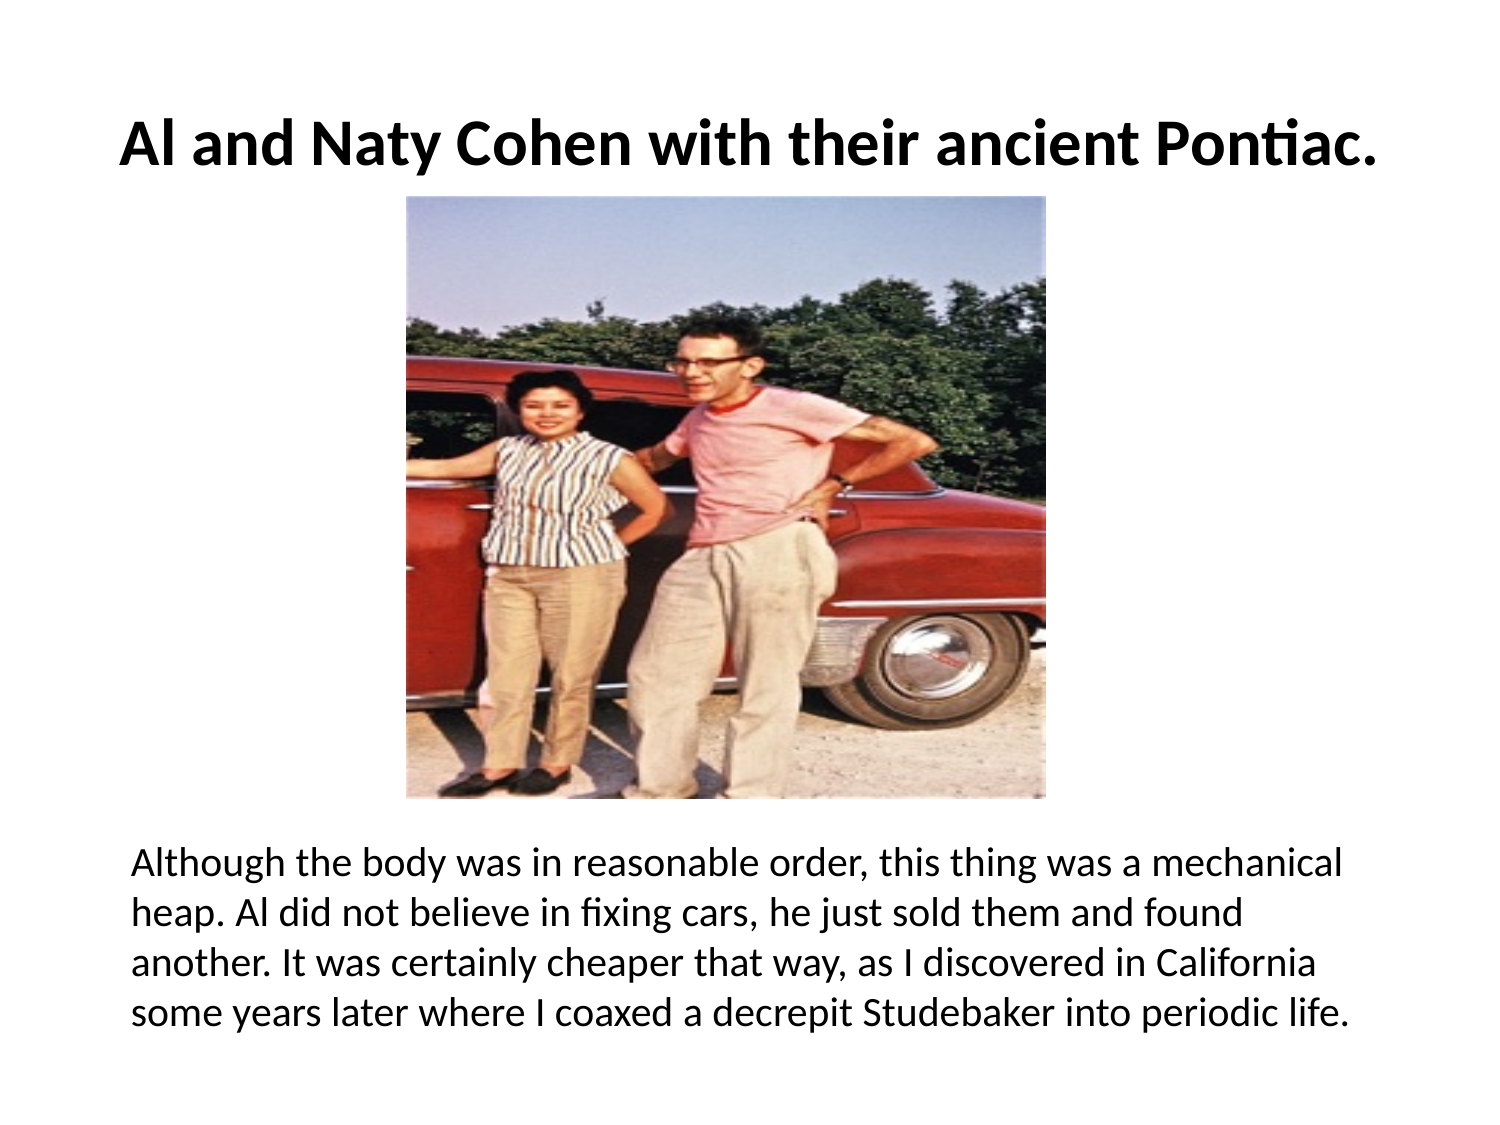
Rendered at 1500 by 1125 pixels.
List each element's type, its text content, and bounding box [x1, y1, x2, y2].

picture [406, 196, 1046, 799]
text_box Although the body was in reasonable order, this thing was a mechanical heap. Al did not believe in fixing cars, he just sold them and found another. It was certainly cheaper that way, as I discovered in California some years later where I coaxed a decrepit Studebaker into periodic life. [116, 827, 1381, 1043]
title Al and Naty Cohen with their ancient Pontiac. [75, 45, 1425, 233]
